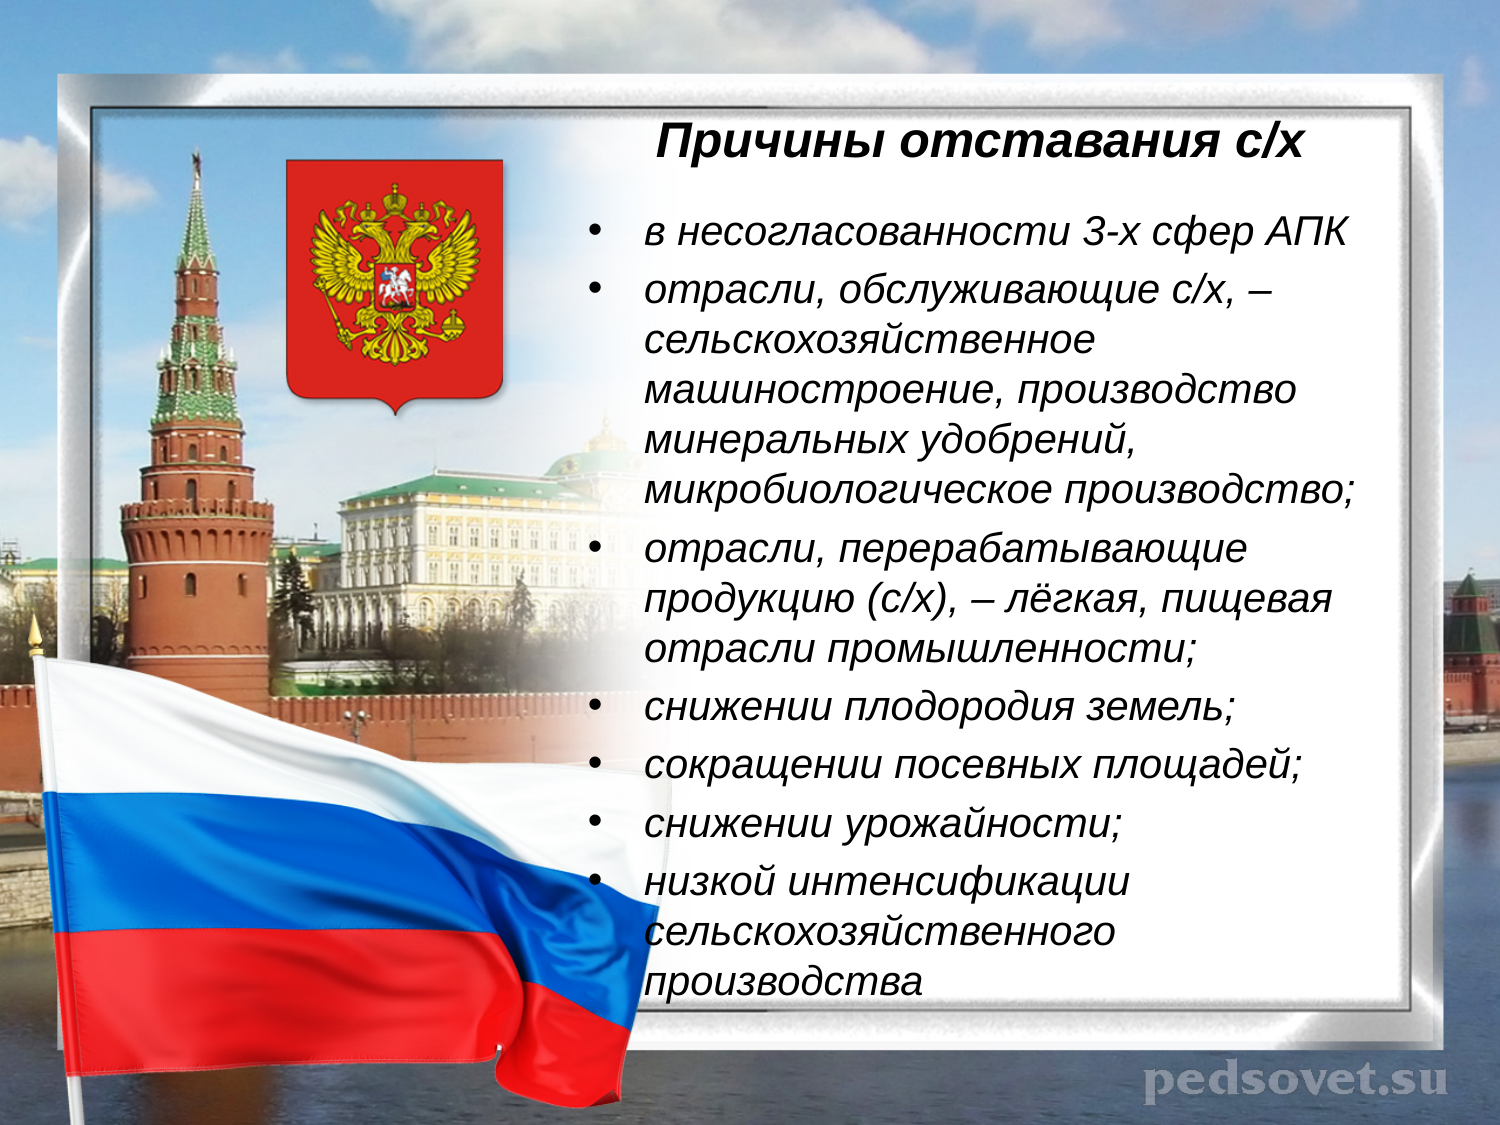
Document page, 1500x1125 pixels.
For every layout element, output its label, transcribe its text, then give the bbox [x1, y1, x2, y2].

title Причины отставания с/х [572, 90, 1388, 196]
picture [0, 0, 1500, 1125]
list в несогласованности 3-х сфер АПК отрасли, обслуживающие с/х, – сельскохозяйственное машиностроение, производство минеральных удобрений, микробиологическое производство; отрасли, перерабатывающие продукцию (с/х), – лёгкая, пищевая отрасли промышленности; снижении плодородия земель; сокращении посевных площадей; снижении урожайности; низкой интенсификации сельскохозяйственного производства [572, 196, 1412, 1102]
